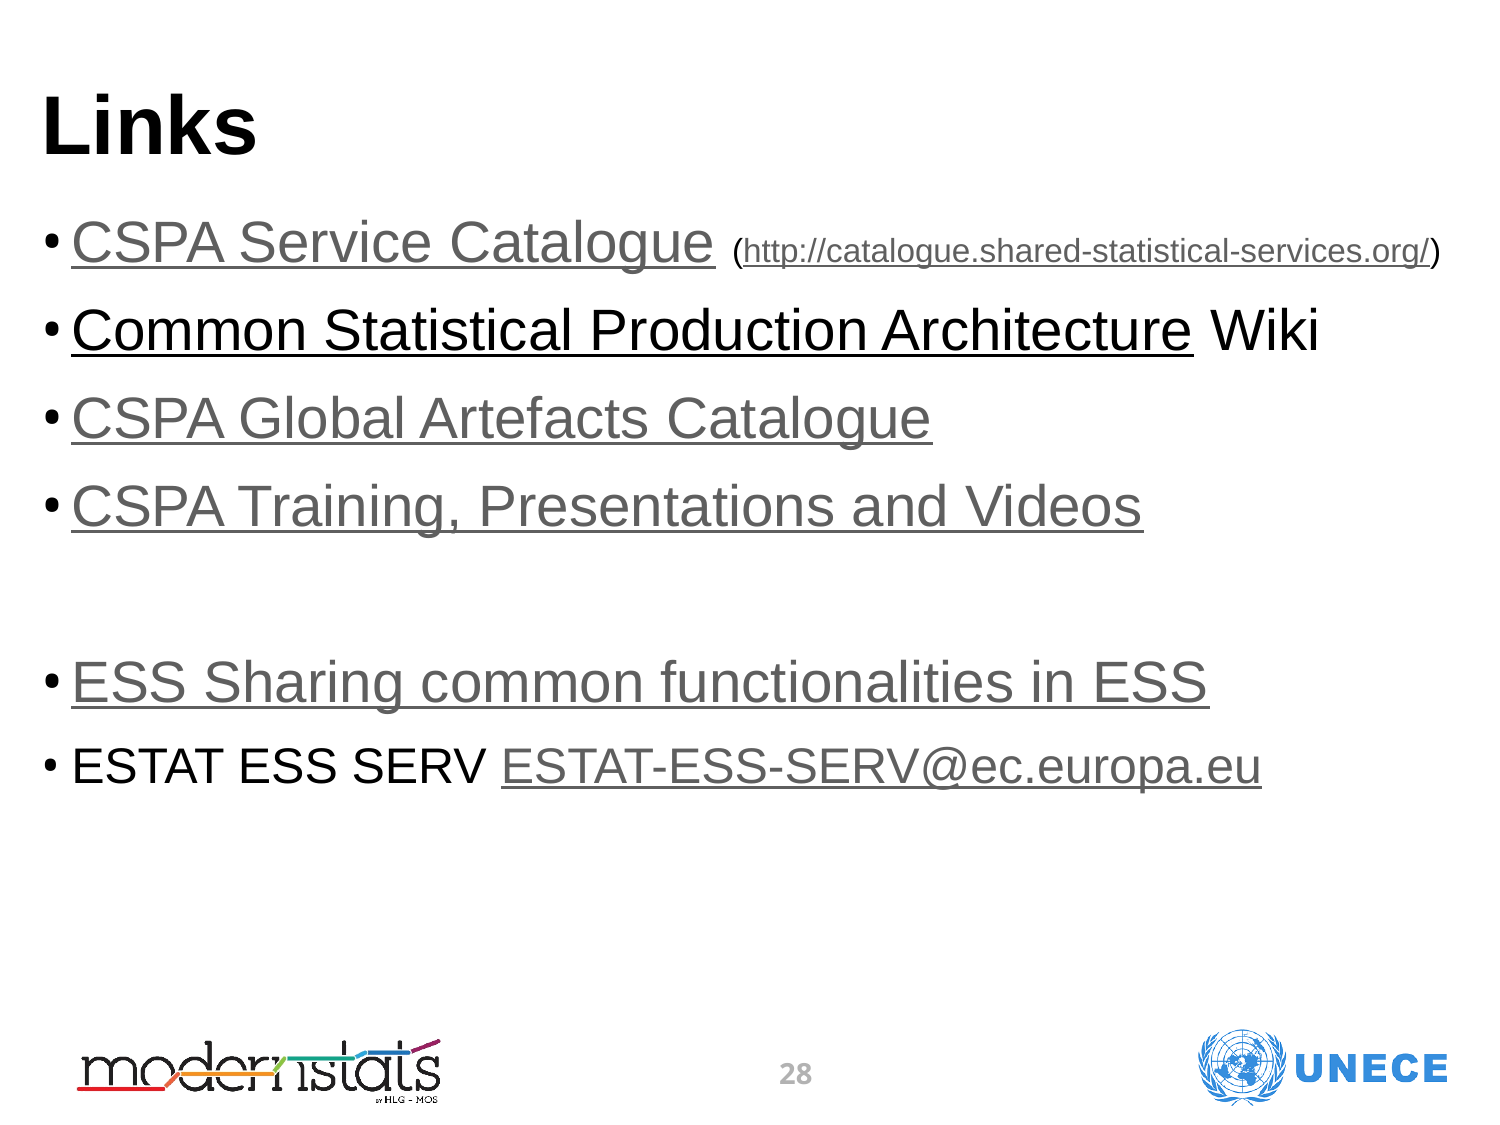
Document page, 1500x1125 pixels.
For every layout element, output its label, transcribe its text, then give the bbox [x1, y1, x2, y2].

title Links [41, 50, 1459, 173]
slide_number 28 [490, 1045, 828, 1105]
list CSPA Service Catalogue (http://catalogue.shared-statistical-services.org/) Common Statistical Production Architecture Wiki CSPA Global Artefacts Catalogue CSPA Training, Presentations and Videos ESS Sharing common functionalities in ESS ESTAT ESS SERV ESTAT-ESS-SERV@ec.europa.eu [41, 212, 1459, 1030]
picture [1198, 1030, 1447, 1106]
picture [76, 1034, 441, 1106]
